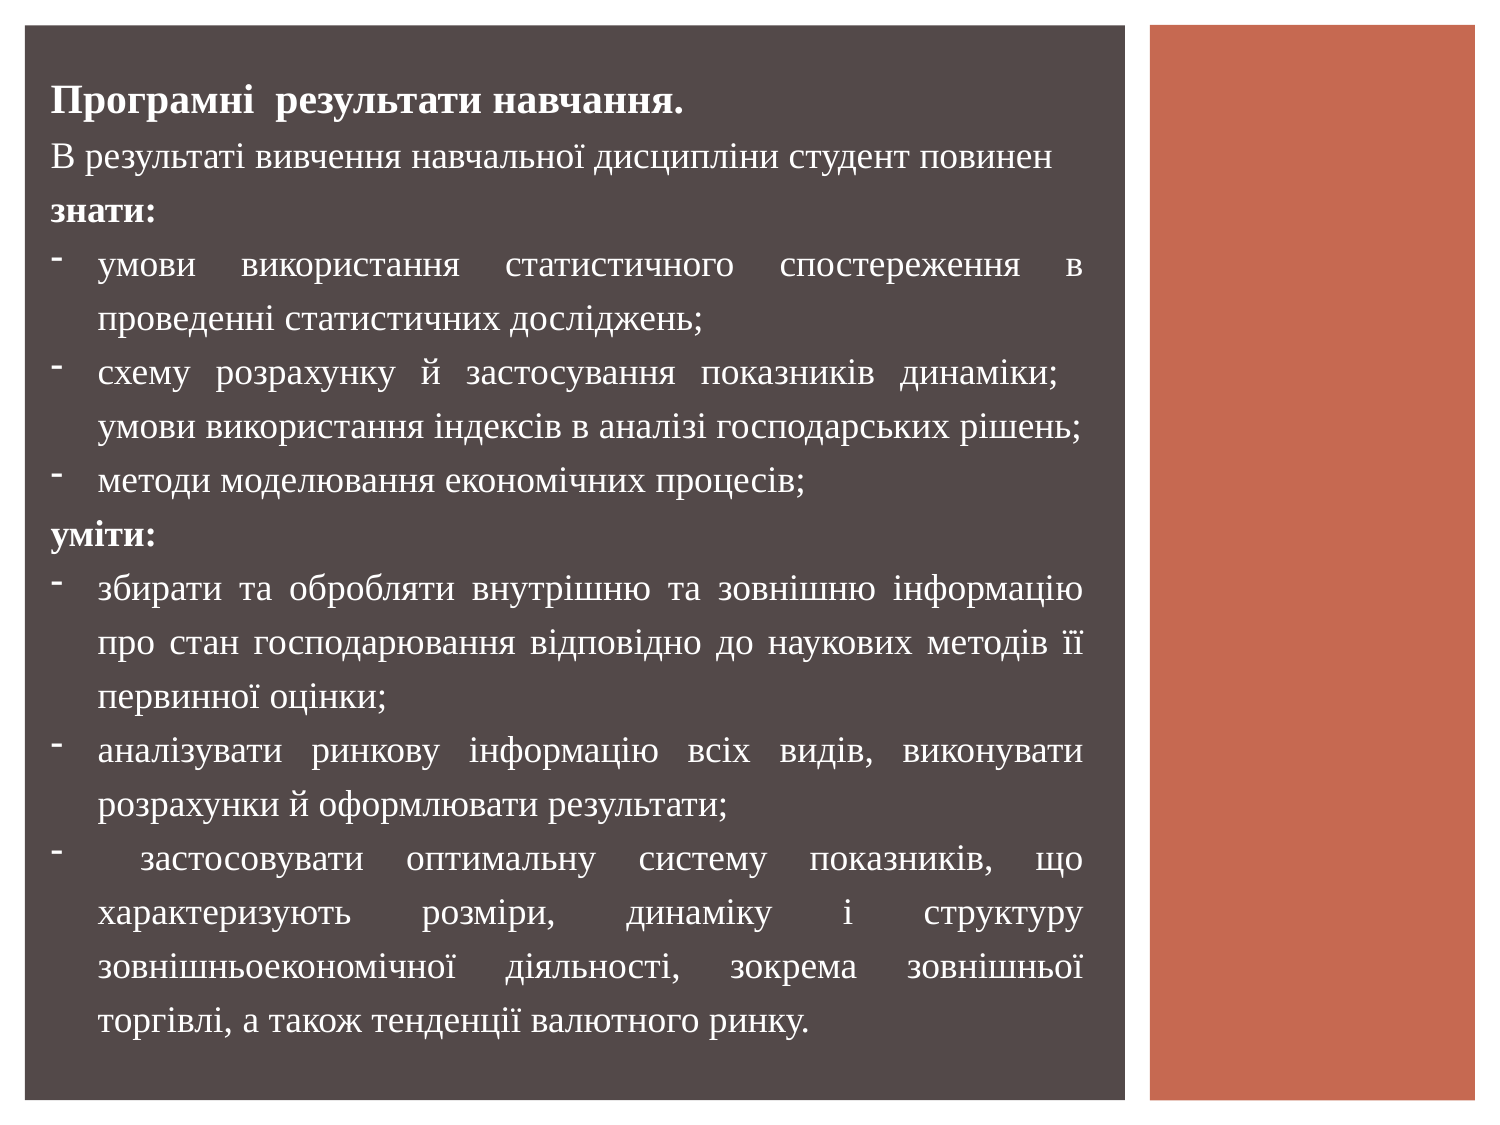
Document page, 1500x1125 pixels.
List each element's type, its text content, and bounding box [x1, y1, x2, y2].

text_box Програмні результати навчання. В результаті вивчення навчальної дисципліни студент повинен знати: умови використання статистичного спостереження в проведенні статистичних досліджень; схему розрахунку й застосування показників динаміки; умови використання індексів в аналізі господарських рішень; методи моделювання економічних процесів; уміти: збирати та обробляти внутрішню та зовнішню інформацію про стан господарювання відповідно до наукових методів її первинної оцінки; аналізувати ринкову інформацію всіх видів, виконувати розрахунки й оформлювати результати; застосовувати оптимальну систему показників, що характеризують розміри, динаміку і структуру зовнішньоекономічної діяльності, зокрема зовнішньої торгівлі, а також тенденції валютного ринку. [35, 54, 1100, 1125]
